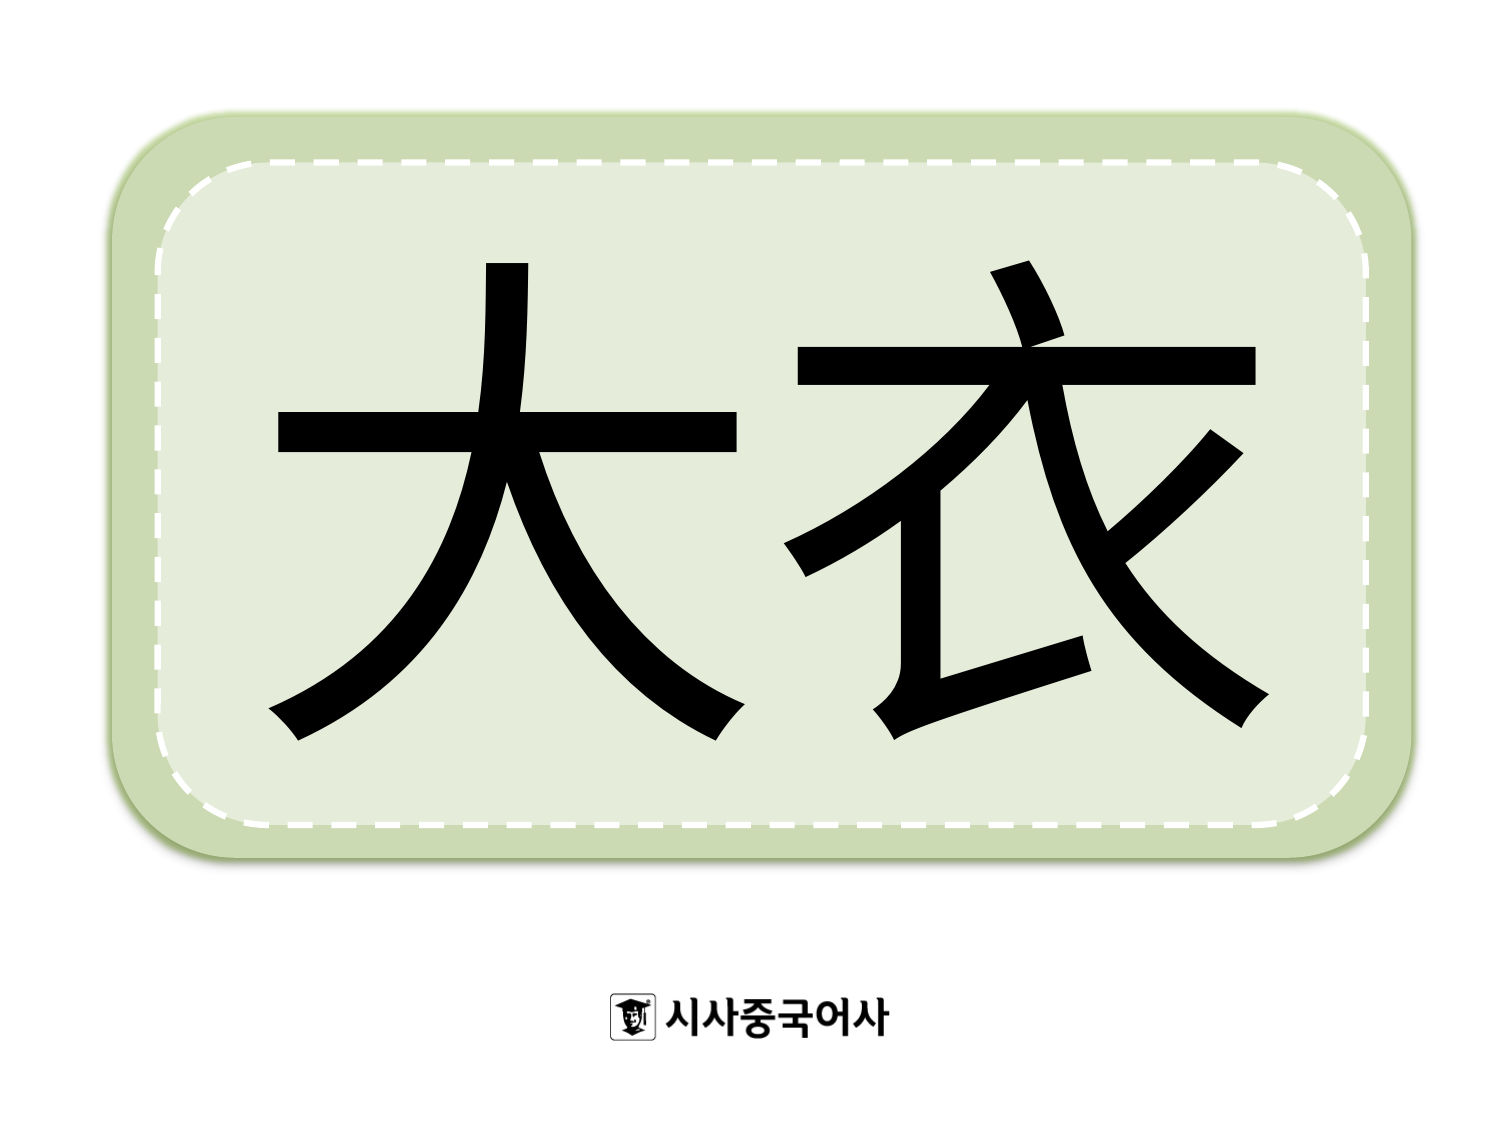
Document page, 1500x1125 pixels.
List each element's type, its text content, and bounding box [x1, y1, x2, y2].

picture [602, 987, 898, 1047]
text_box 大衣 [162, 160, 1371, 824]
